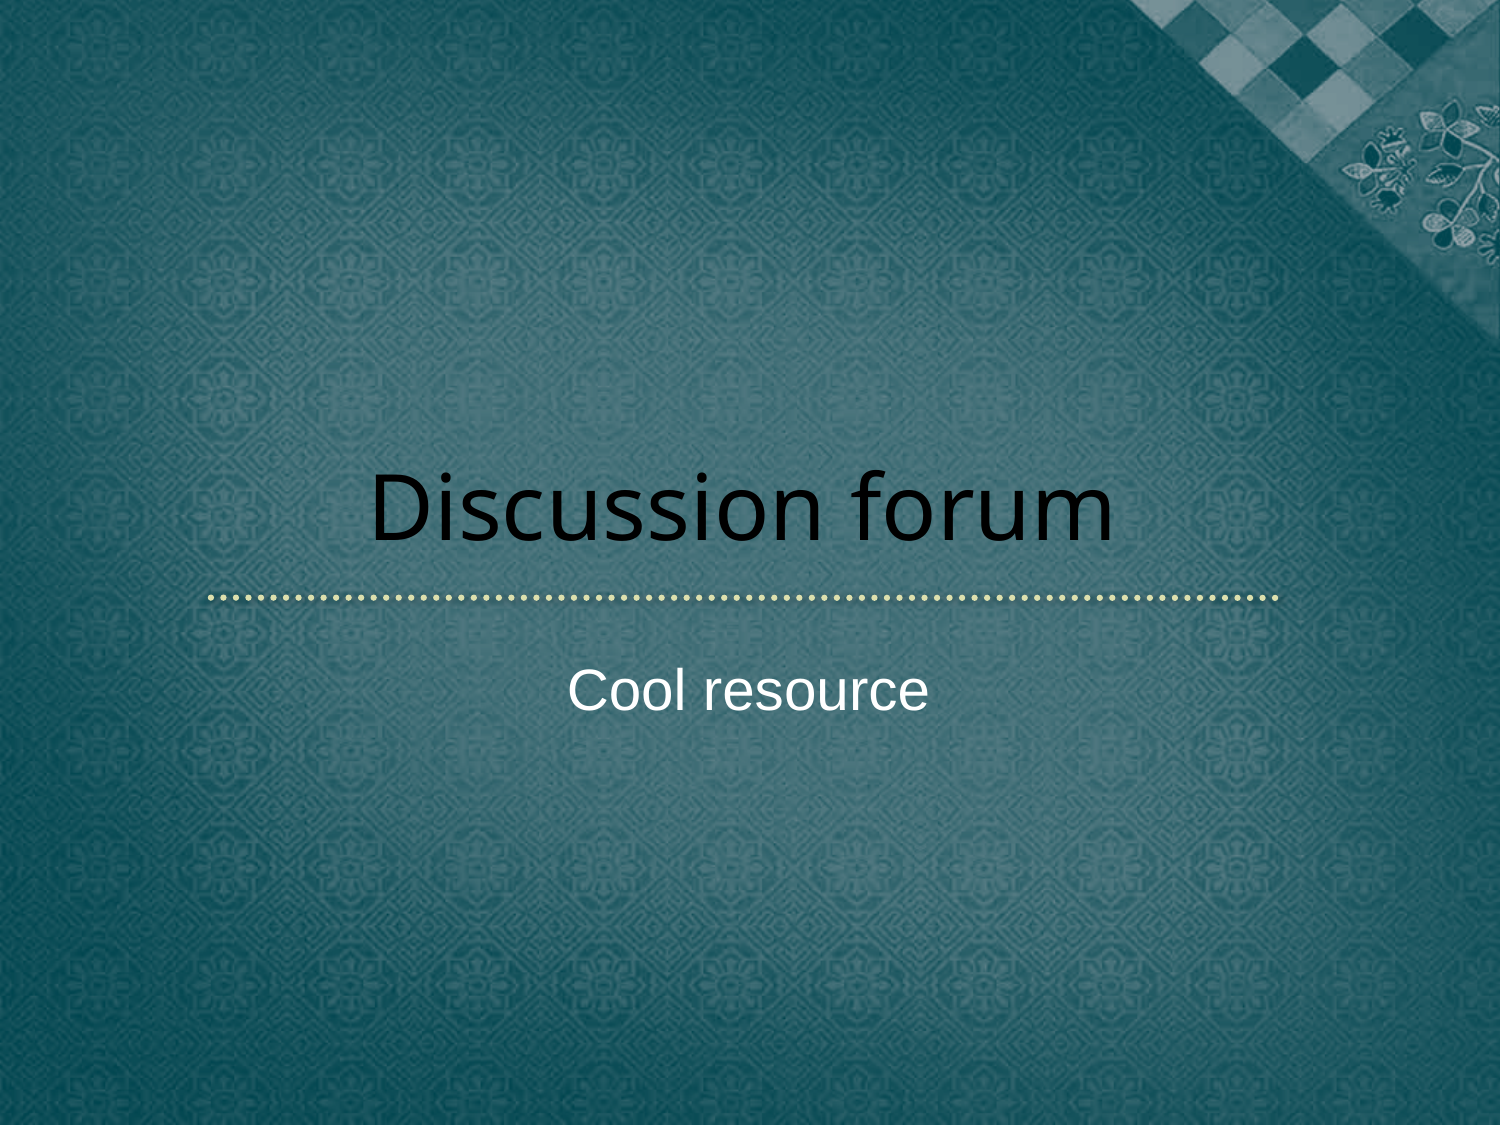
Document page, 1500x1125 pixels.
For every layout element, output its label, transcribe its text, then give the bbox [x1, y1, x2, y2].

title Discussion forum [105, 421, 1381, 586]
subtitle Cool resource [164, 644, 1334, 832]
